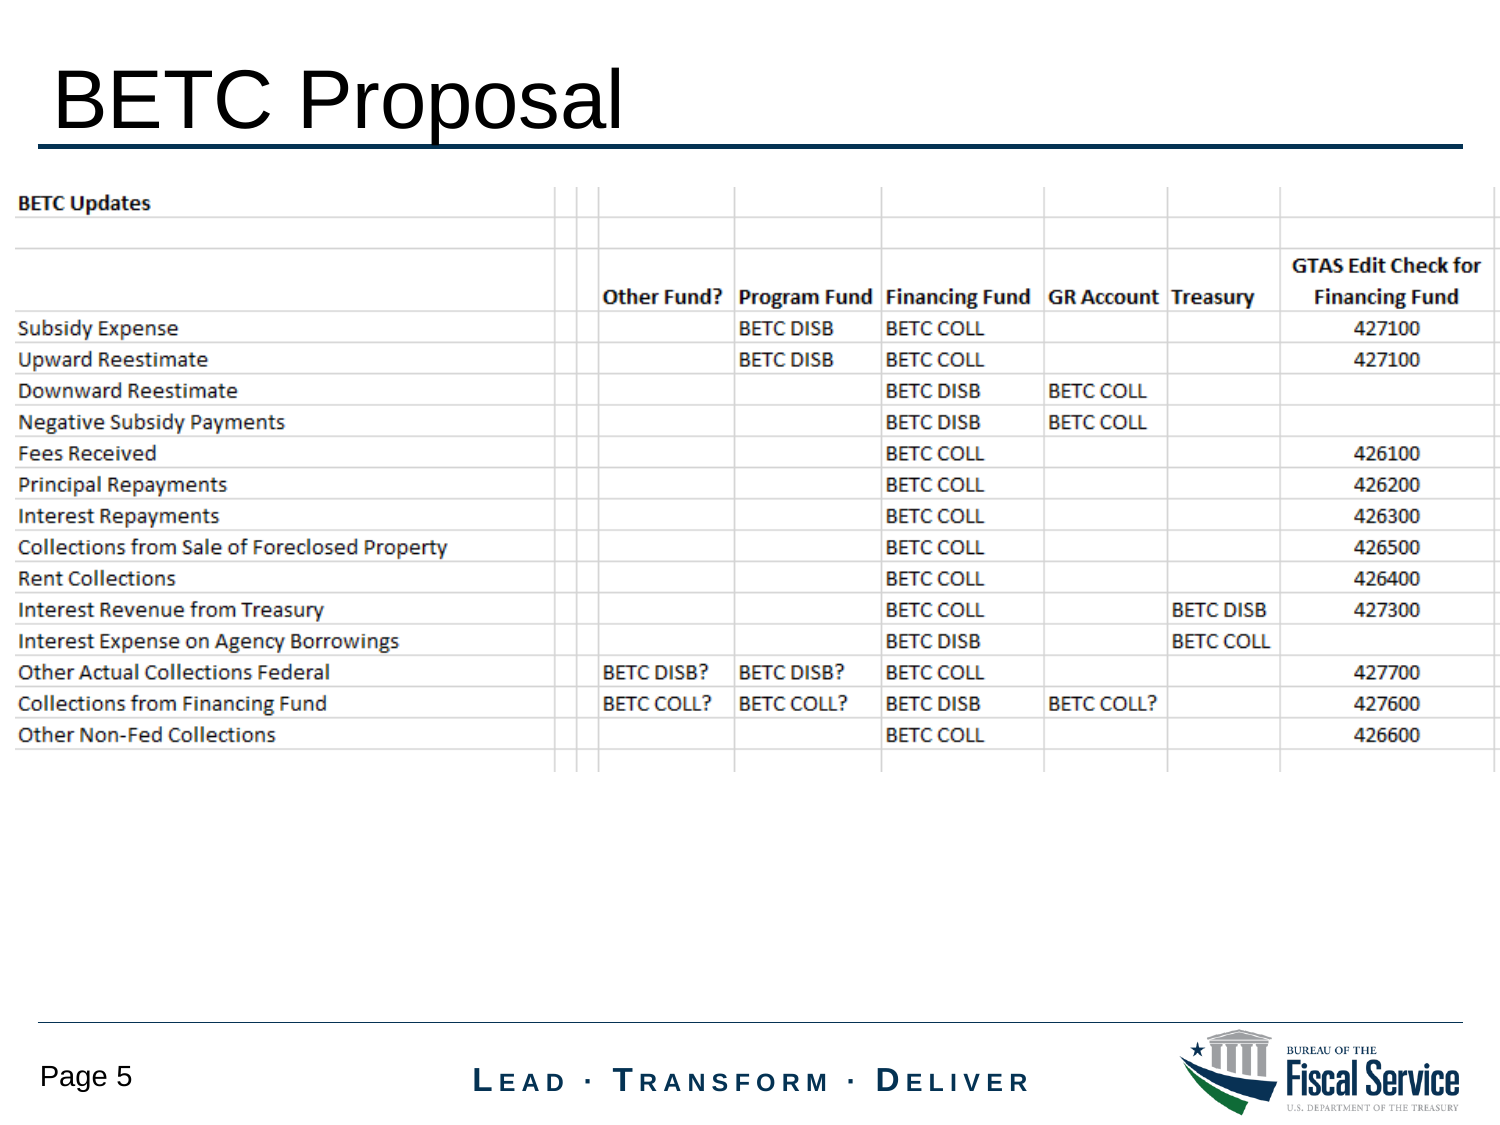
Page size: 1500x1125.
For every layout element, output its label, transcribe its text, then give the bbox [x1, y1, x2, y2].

picture [15, 187, 1500, 773]
picture [1175, 1026, 1463, 1118]
list BETC Proposal [37, 37, 1463, 185]
